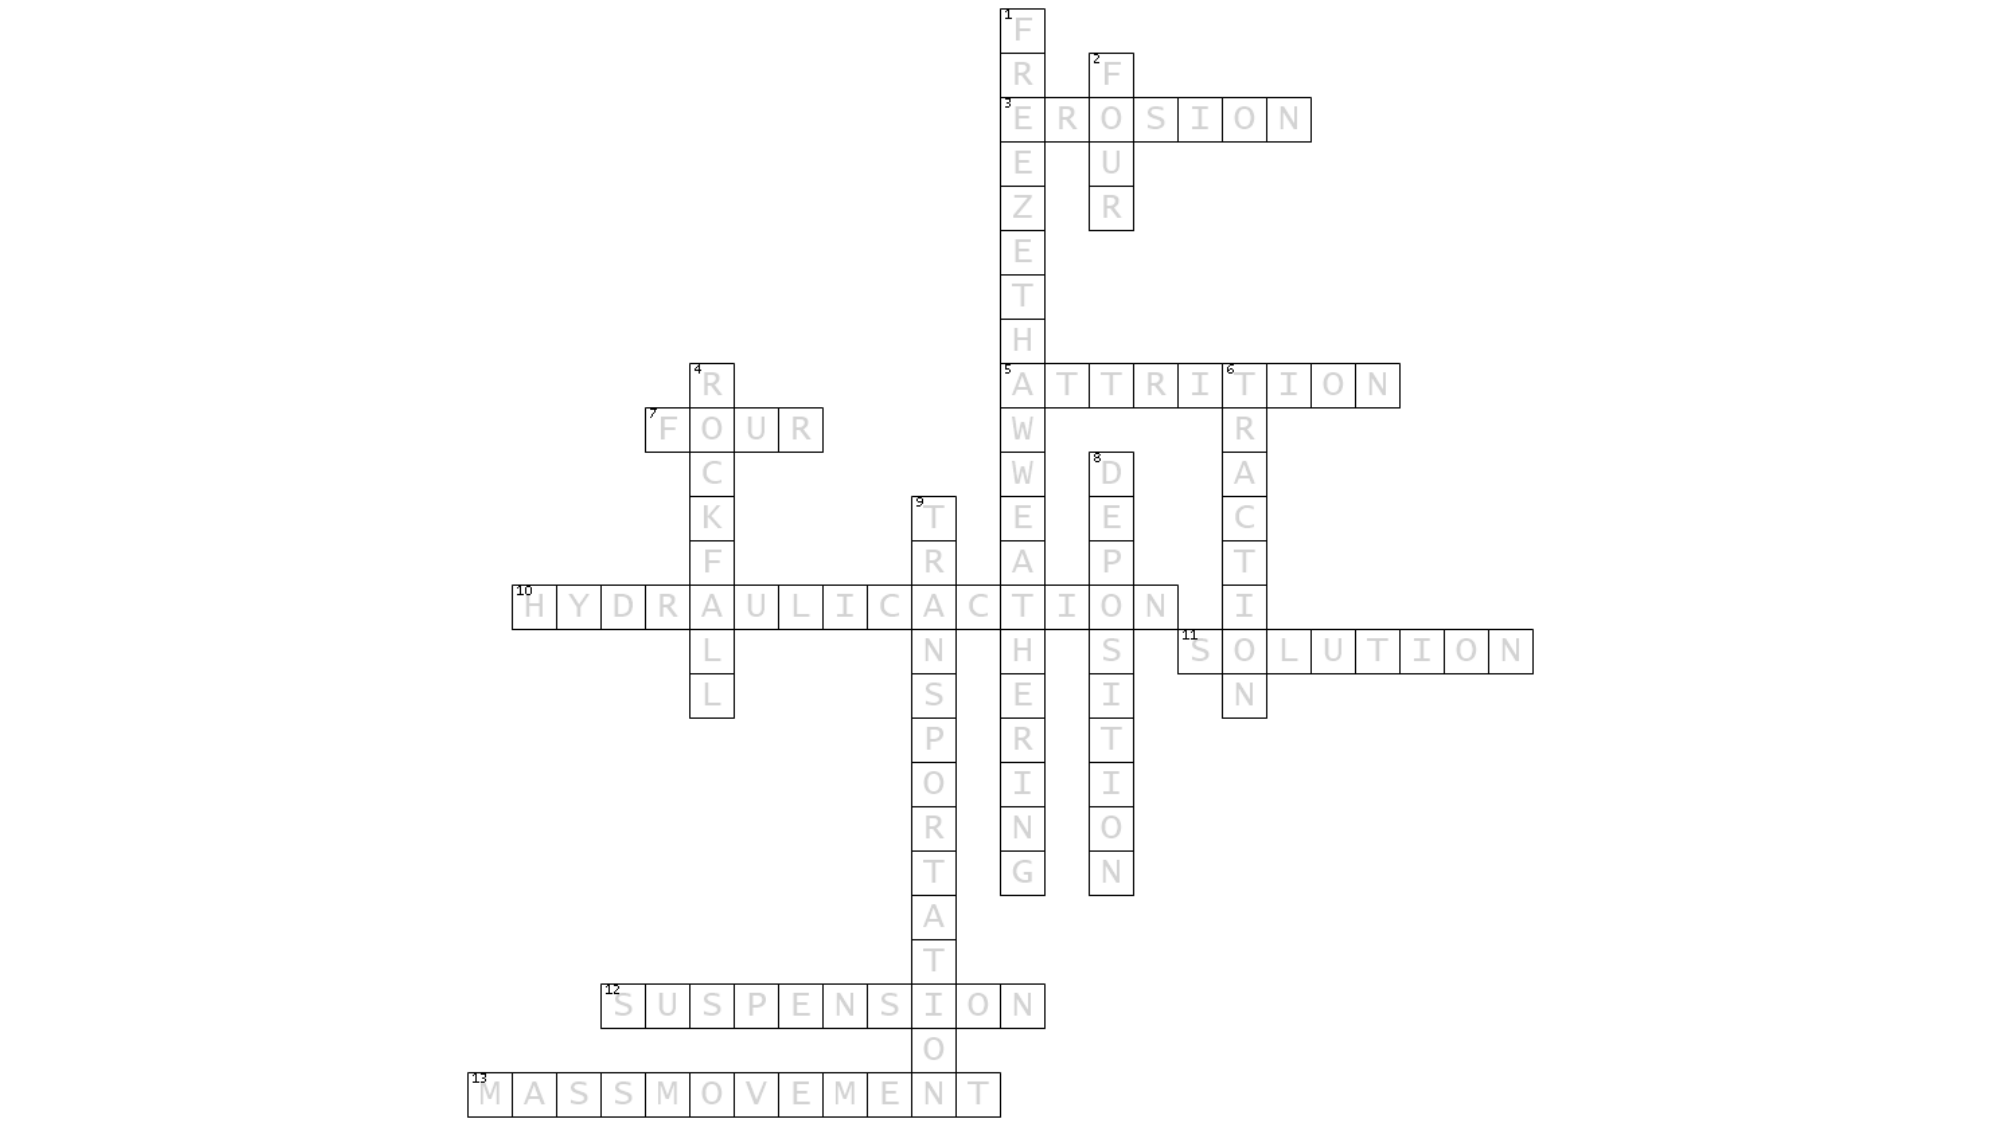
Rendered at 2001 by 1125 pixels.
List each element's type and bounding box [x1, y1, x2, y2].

picture [454, 0, 1546, 1125]
